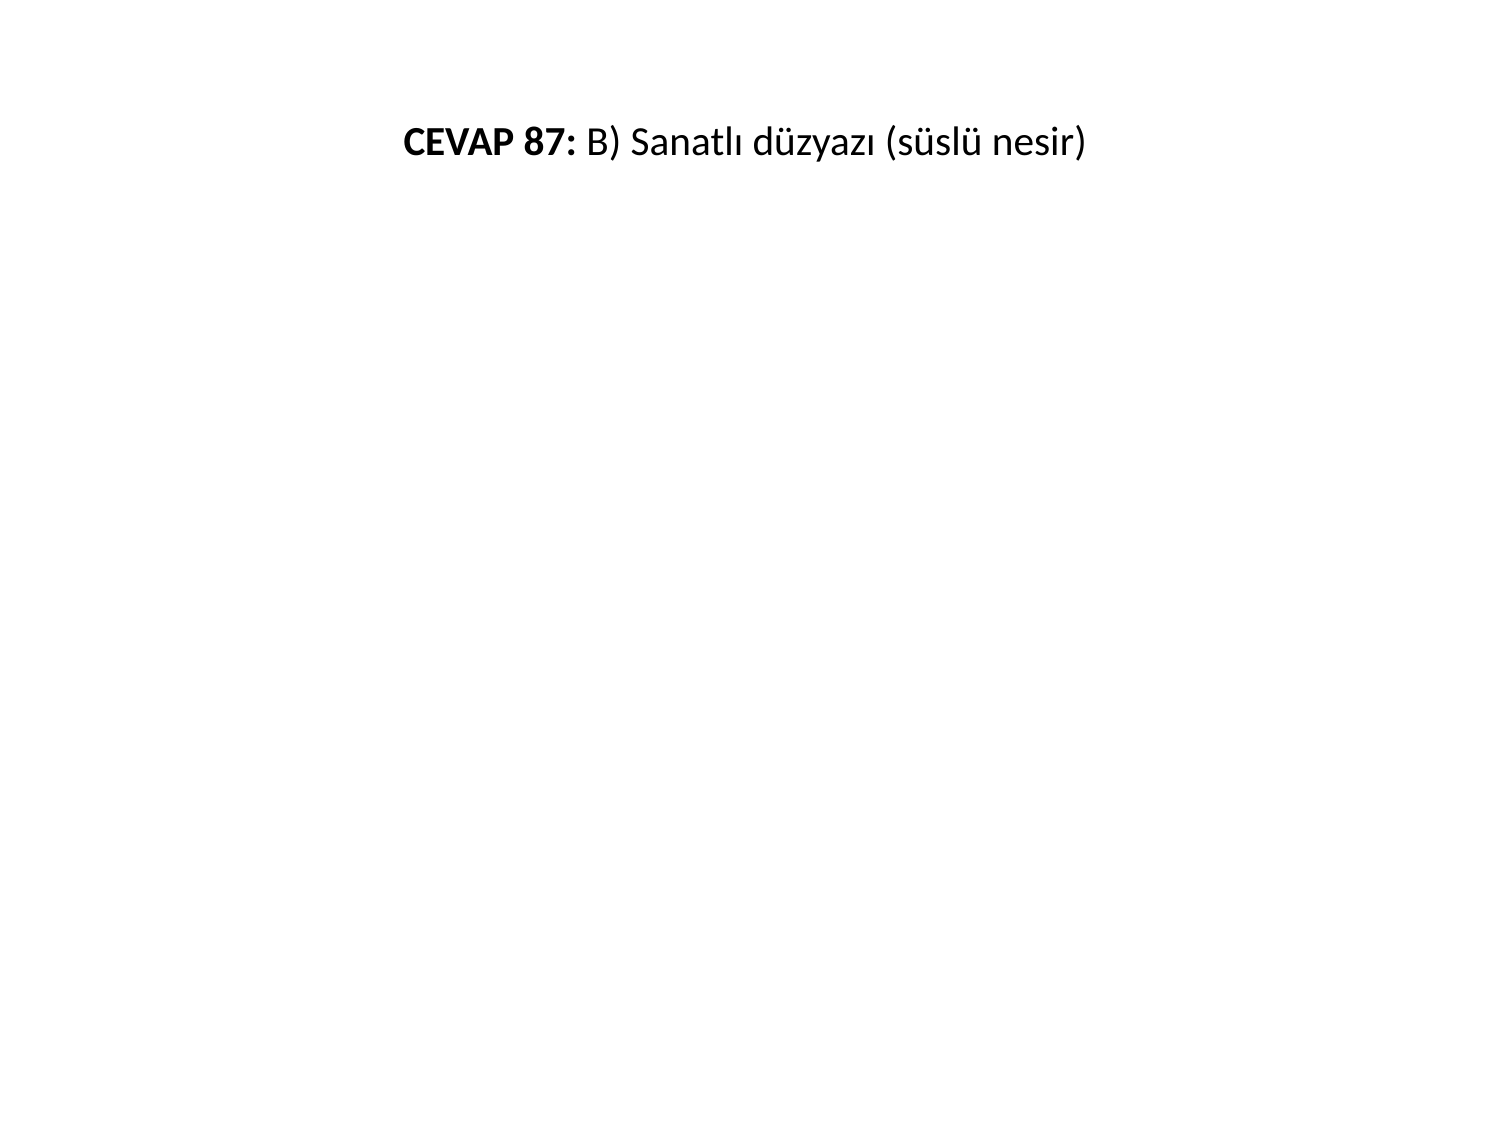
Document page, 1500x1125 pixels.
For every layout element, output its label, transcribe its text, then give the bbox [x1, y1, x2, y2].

title CEVAP 87: B) Sanatlı düzyazı (süslü nesir) [75, 45, 1425, 233]
